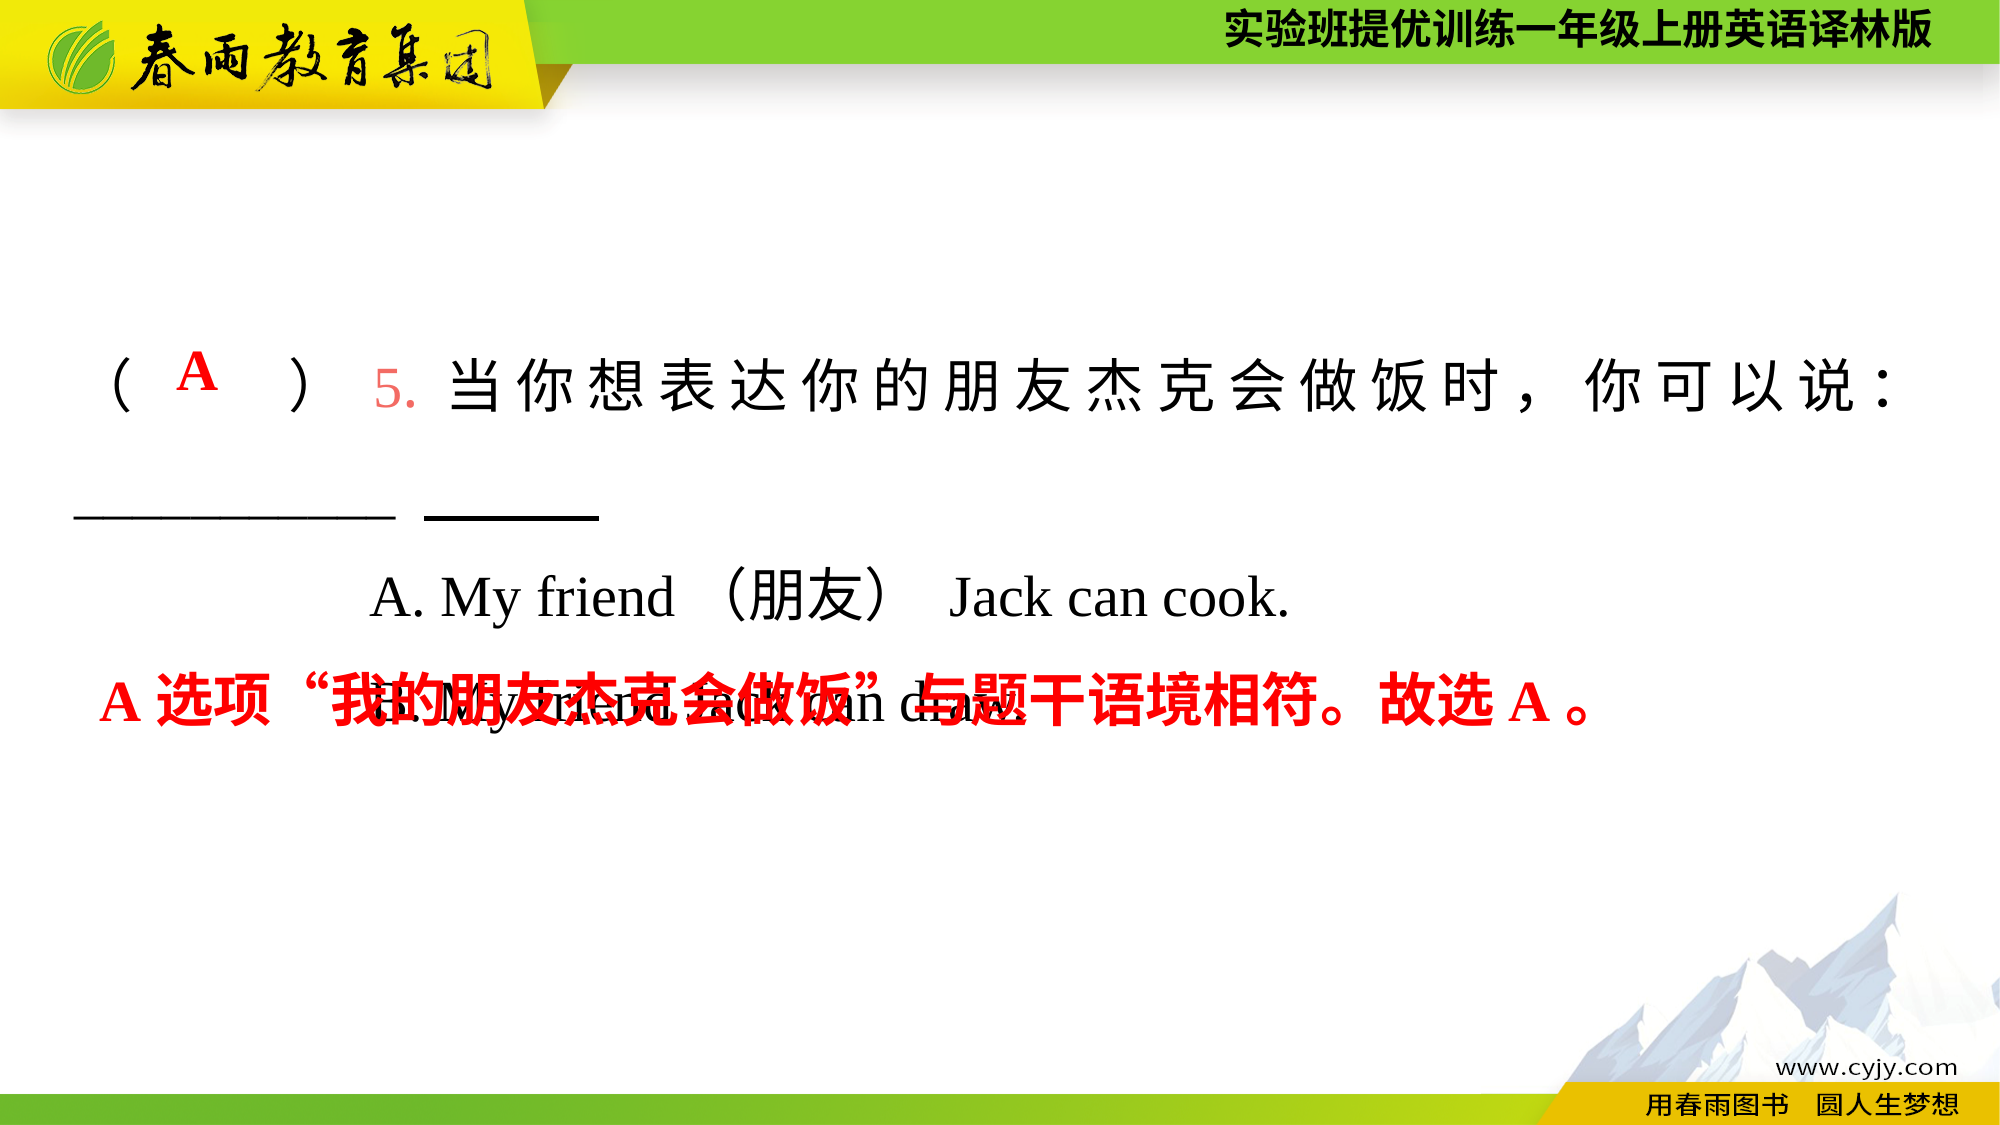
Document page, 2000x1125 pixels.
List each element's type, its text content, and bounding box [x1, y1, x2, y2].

list （ ）5.当你想表达你的朋友杰克会做饭时，你可以说： ___________ A. My friend（朋友） Jack can cook. B. My friend Jack can draw. [59, 306, 1944, 640]
text_box A选项“我的朋友杰克会做饭”与题干语境相符。故选A。 [84, 620, 1969, 741]
picture [0, 0, 2000, 1125]
text_box A [161, 324, 234, 410]
